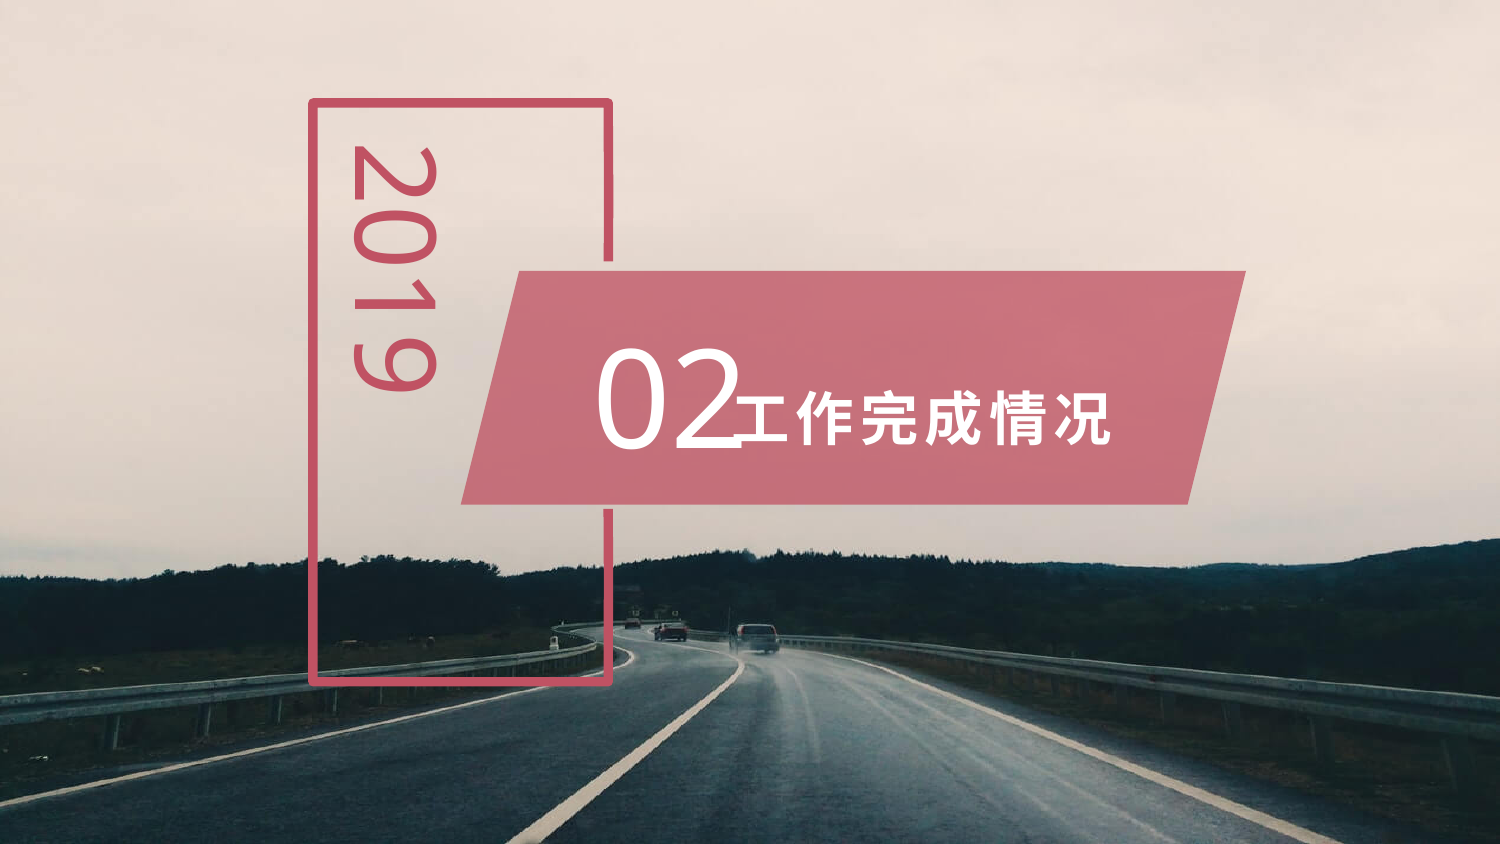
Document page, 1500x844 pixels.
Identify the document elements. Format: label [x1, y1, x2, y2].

text_box [460, 270, 1247, 505]
picture [0, 0, 1500, 844]
text_box [312, 102, 609, 682]
